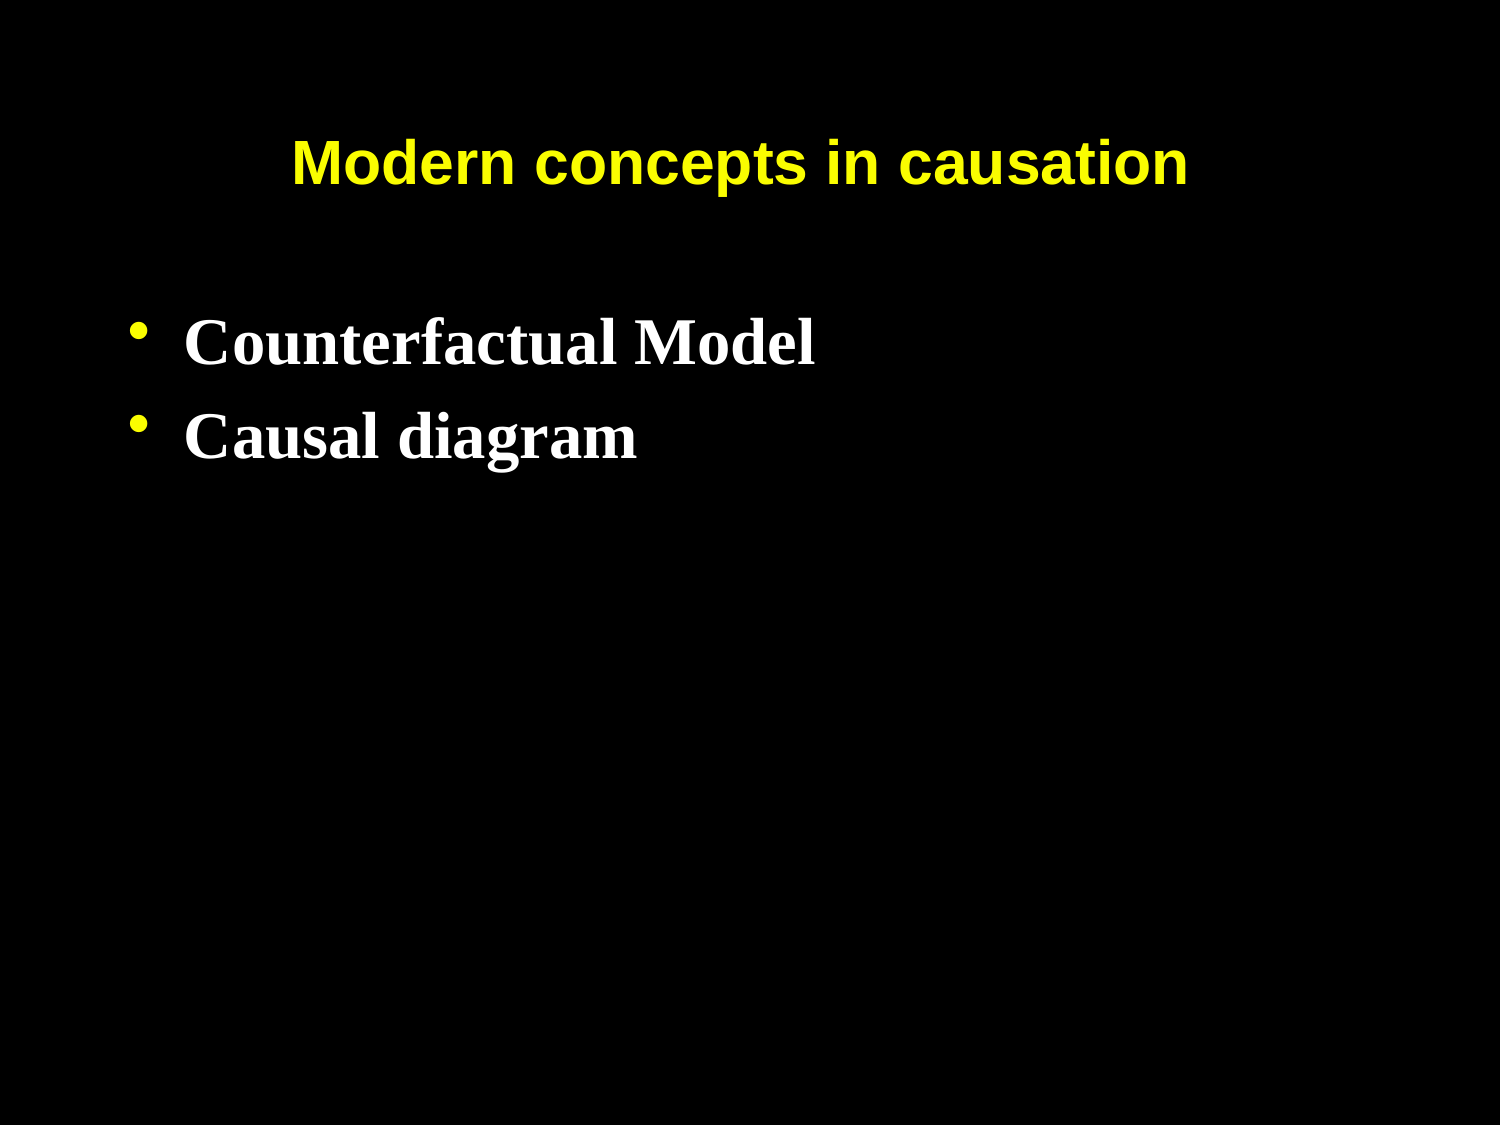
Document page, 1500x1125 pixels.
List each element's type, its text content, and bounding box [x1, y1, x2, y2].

list Counterfactual Model Causal diagram [112, 290, 1388, 966]
title Modern concepts in causation [112, 65, 1388, 254]
